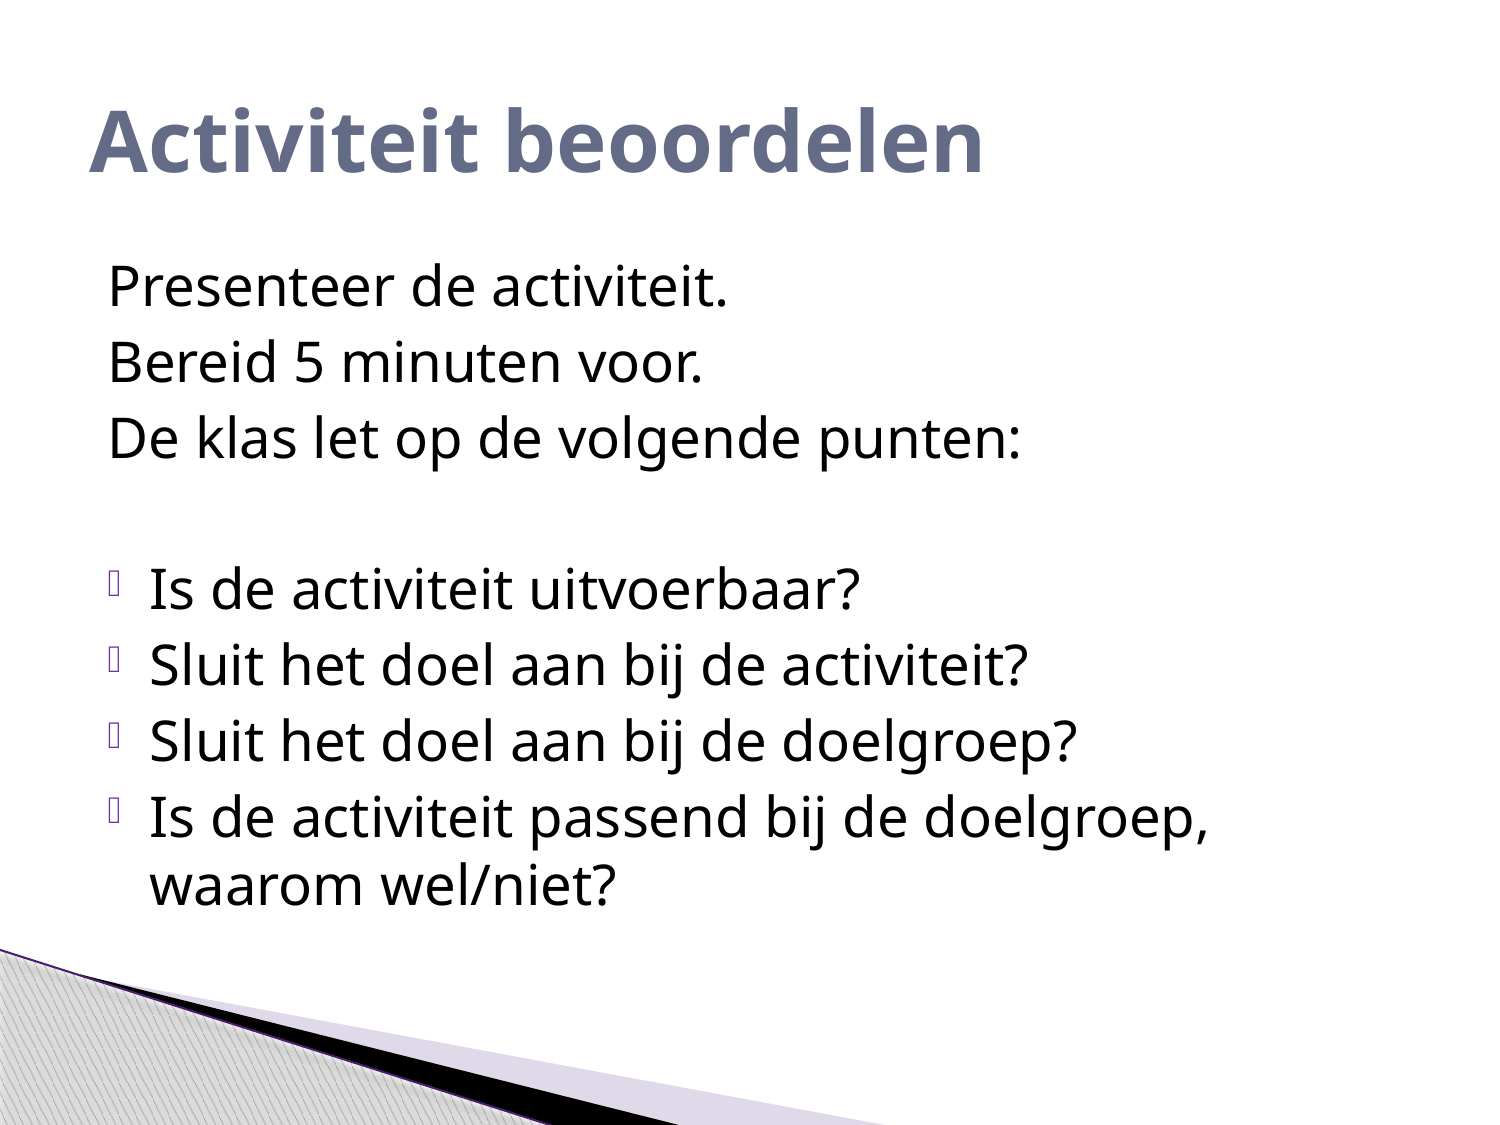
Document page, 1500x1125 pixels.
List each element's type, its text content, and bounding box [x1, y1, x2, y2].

title Activiteit beoordelen [75, 45, 1425, 233]
list Presenteer de activiteit. Bereid 5 minuten voor. De klas let op de volgende punten: Is de activiteit uitvoerbaar? Sluit het doel aan bij de activiteit? Sluit het doel aan bij de doelgroep? Is de activiteit passend bij de doelgroep, waarom wel/niet? [75, 243, 1425, 986]
